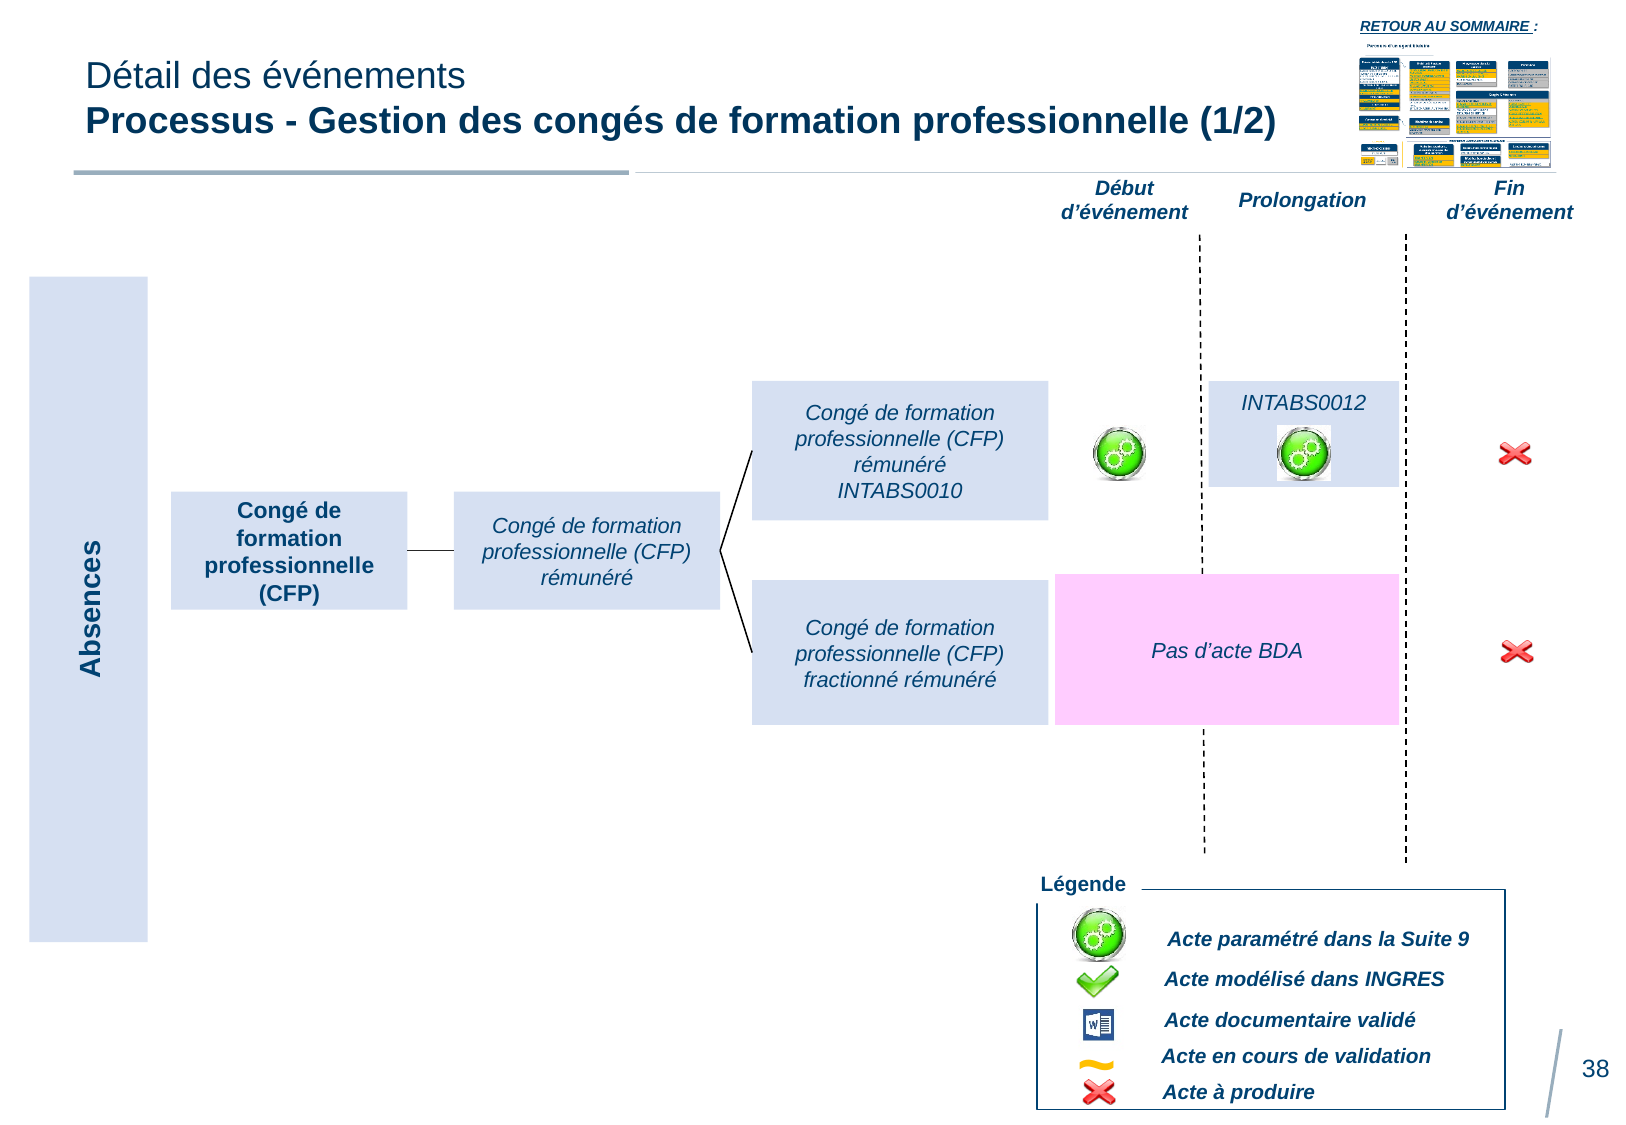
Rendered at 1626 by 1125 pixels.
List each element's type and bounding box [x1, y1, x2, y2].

picture [1500, 640, 1534, 663]
picture [1498, 442, 1532, 465]
picture [1093, 425, 1146, 481]
picture [1082, 1079, 1116, 1105]
picture [1277, 425, 1331, 481]
picture [1359, 40, 1553, 168]
picture [1067, 906, 1128, 1055]
